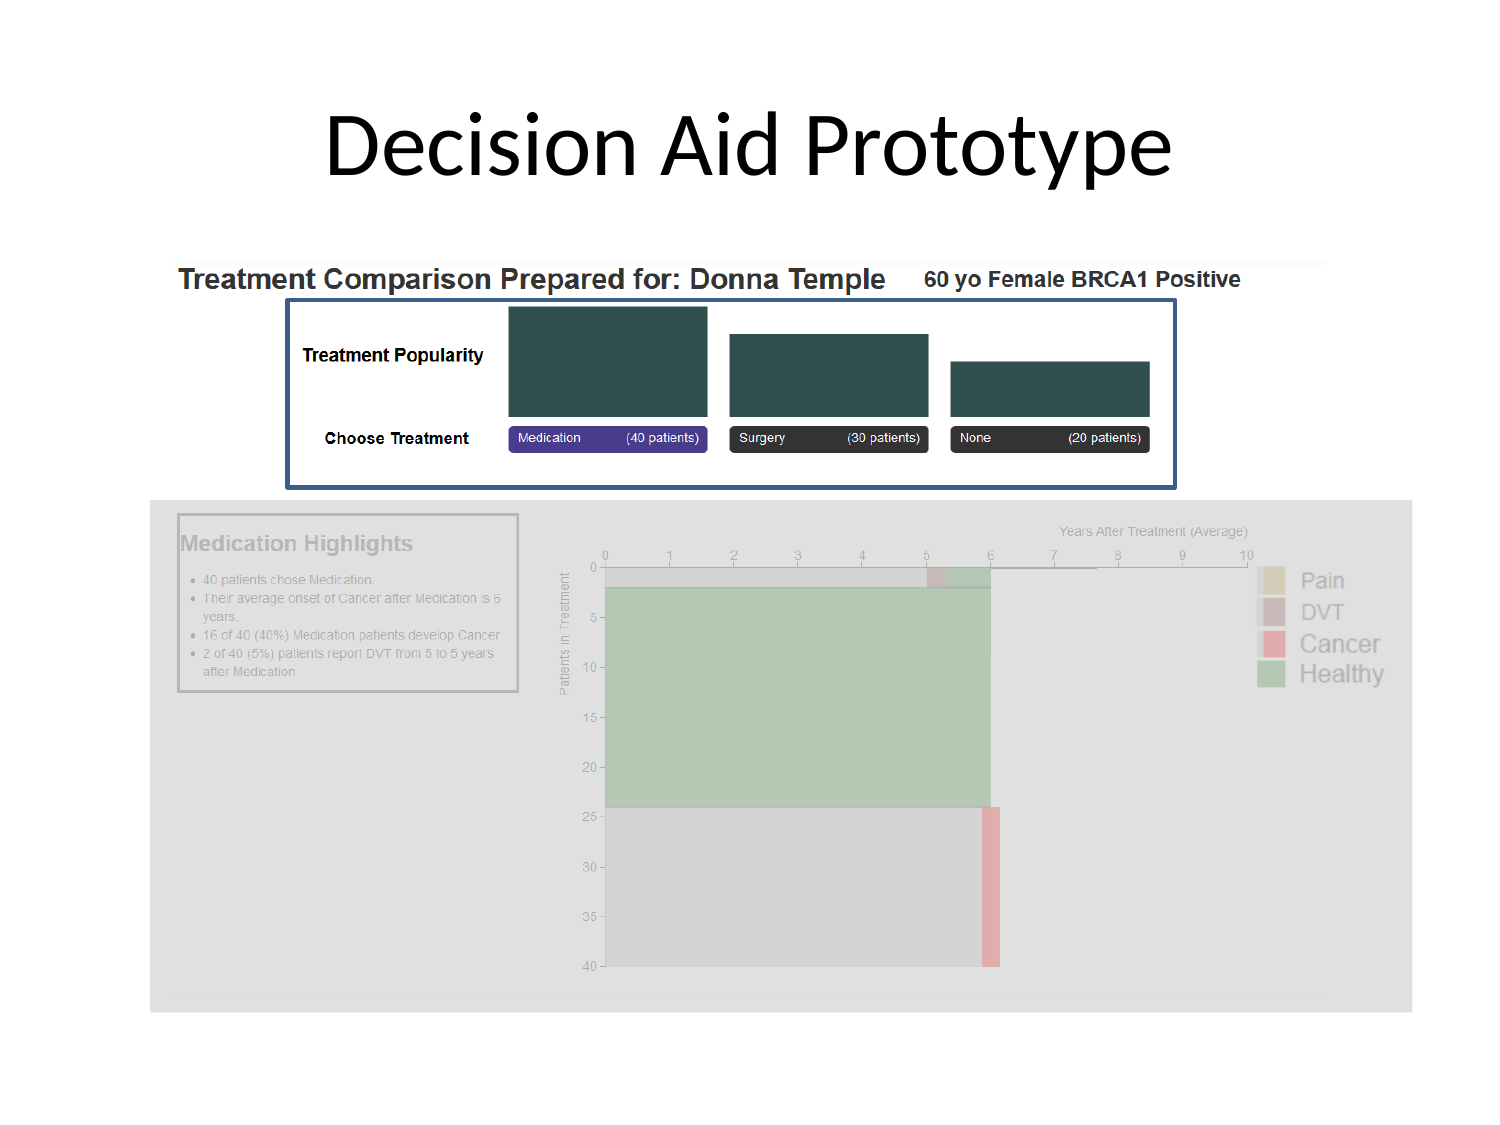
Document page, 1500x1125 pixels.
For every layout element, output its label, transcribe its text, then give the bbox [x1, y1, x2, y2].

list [172, 262, 1328, 1006]
title Decision Aid Prototype [75, 45, 1425, 233]
picture [1248, 562, 1398, 698]
text_box [1324, 498, 1414, 1014]
text_box [148, 498, 175, 1014]
